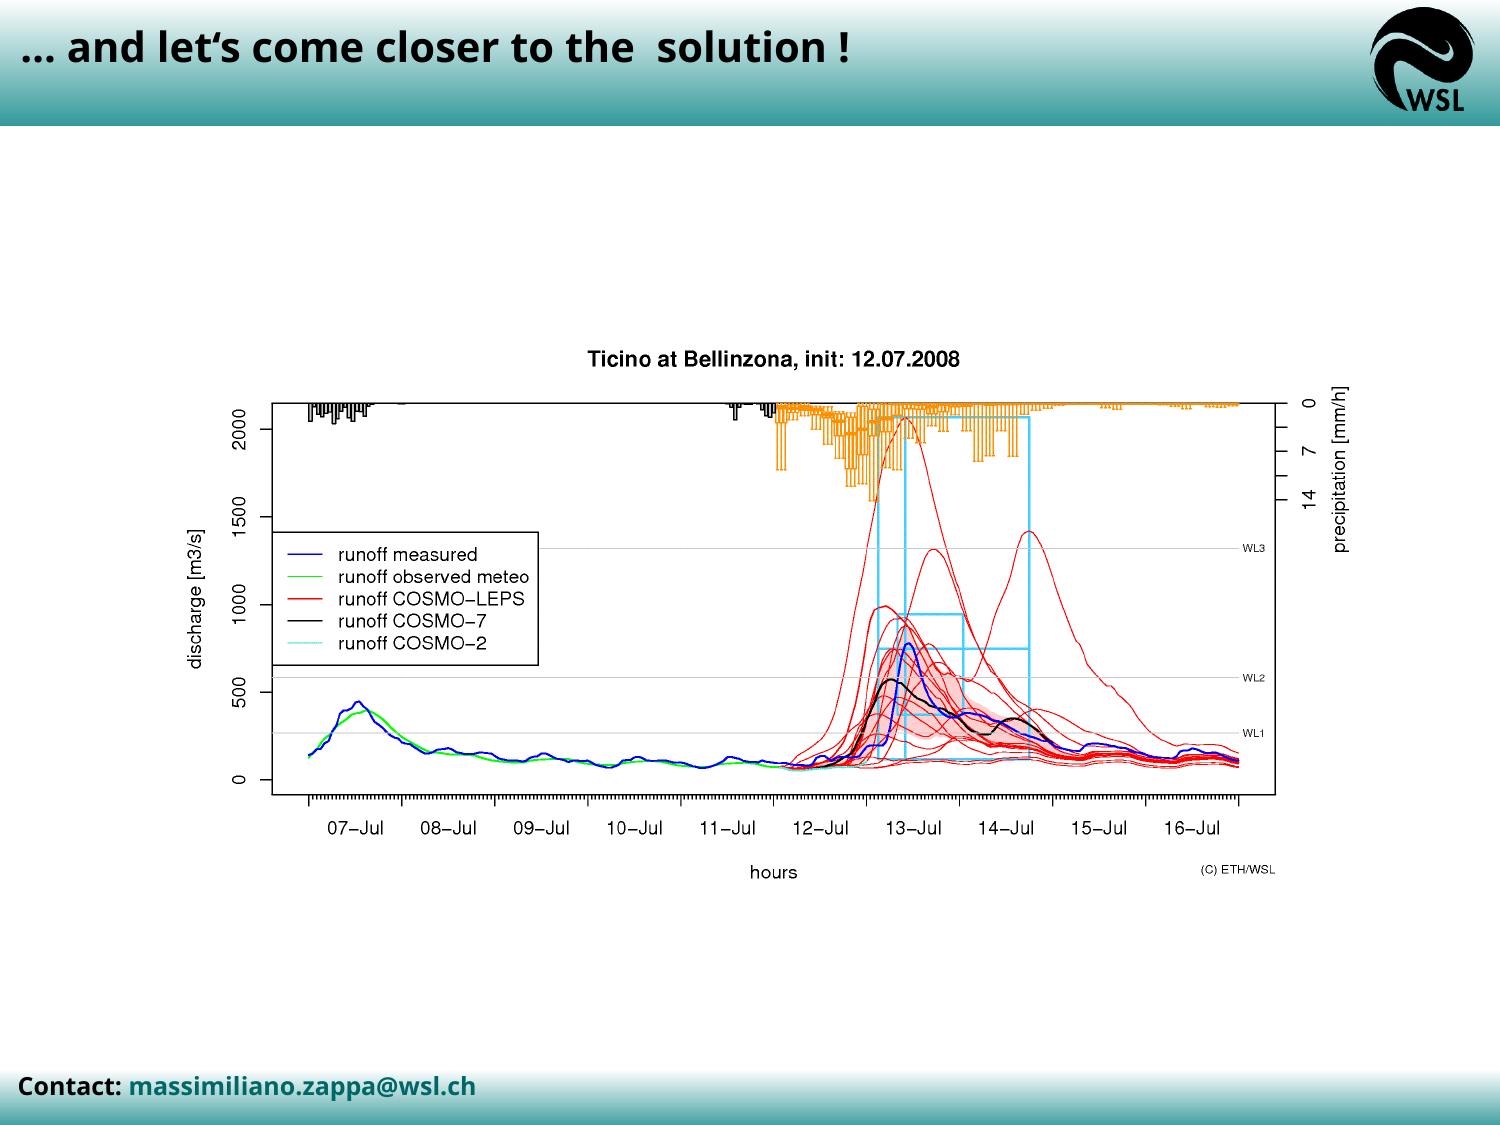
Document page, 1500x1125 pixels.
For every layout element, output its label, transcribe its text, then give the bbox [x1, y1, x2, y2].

picture [1370, 7, 1475, 111]
text_box Contact: massimiliano.zappa@wsl.ch [17, 1070, 691, 1118]
text_box … and let‘s come closer to the solution ! [5, 12, 1341, 78]
picture [182, 314, 1364, 905]
